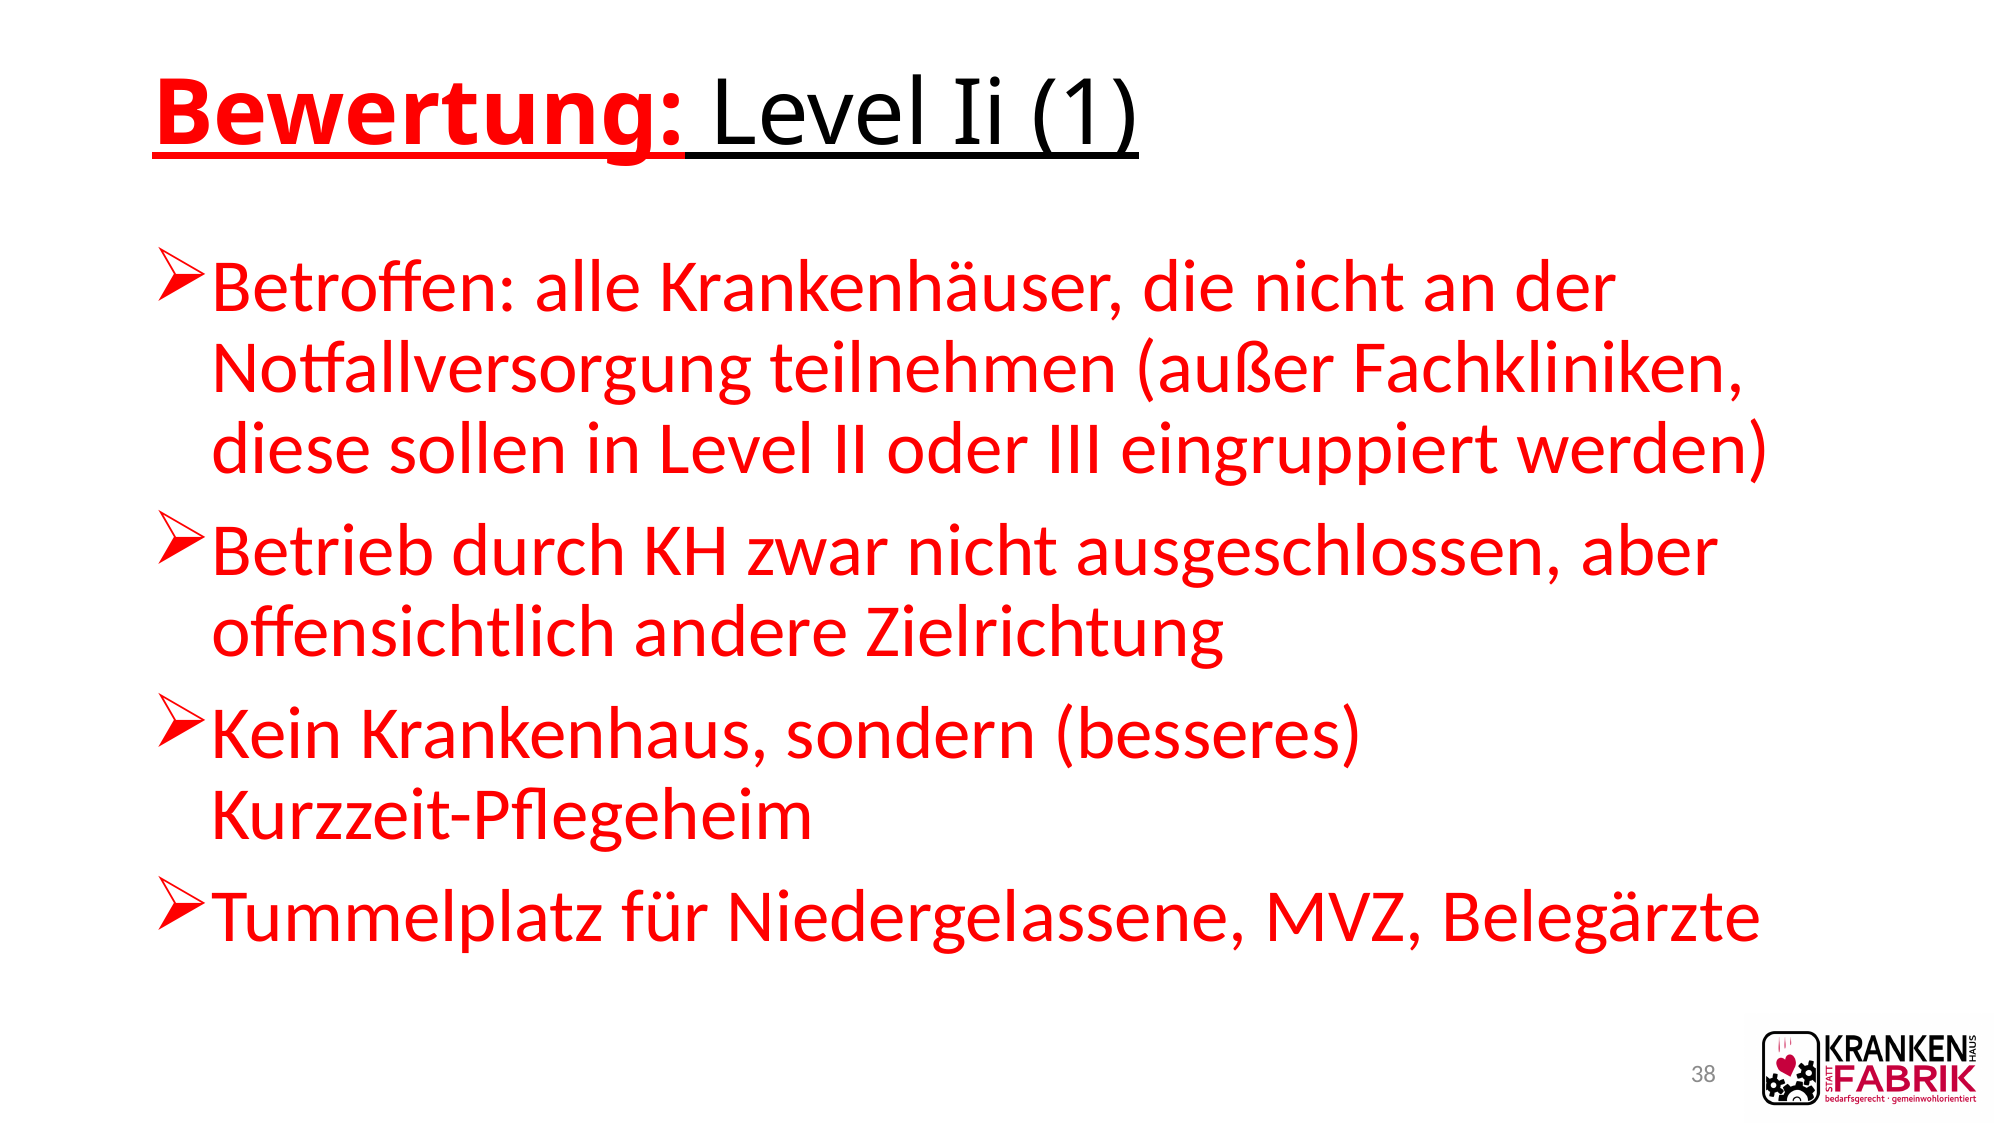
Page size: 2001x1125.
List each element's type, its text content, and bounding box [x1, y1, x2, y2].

picture [1744, 1013, 1994, 1123]
slide_number 38 [1281, 1042, 1731, 1103]
list Betroffen: alle Krankenhäuser, die nicht an der Notfallversorgung teilnehmen (außer Fachkliniken, diese sollen in Level II oder III eingruppiert werden) Betrieb durch KH zwar nicht ausgeschlossen, aber offensichtlich andere Zielrichtung Kein Krankenhaus, sondern (besseres) Kurzzeit-Pflegeheim Tummelplatz für Niedergelassene, MVZ, Belegärzte [137, 239, 1863, 1043]
title Bewertung: Level Ii (1) [137, 6, 1863, 224]
